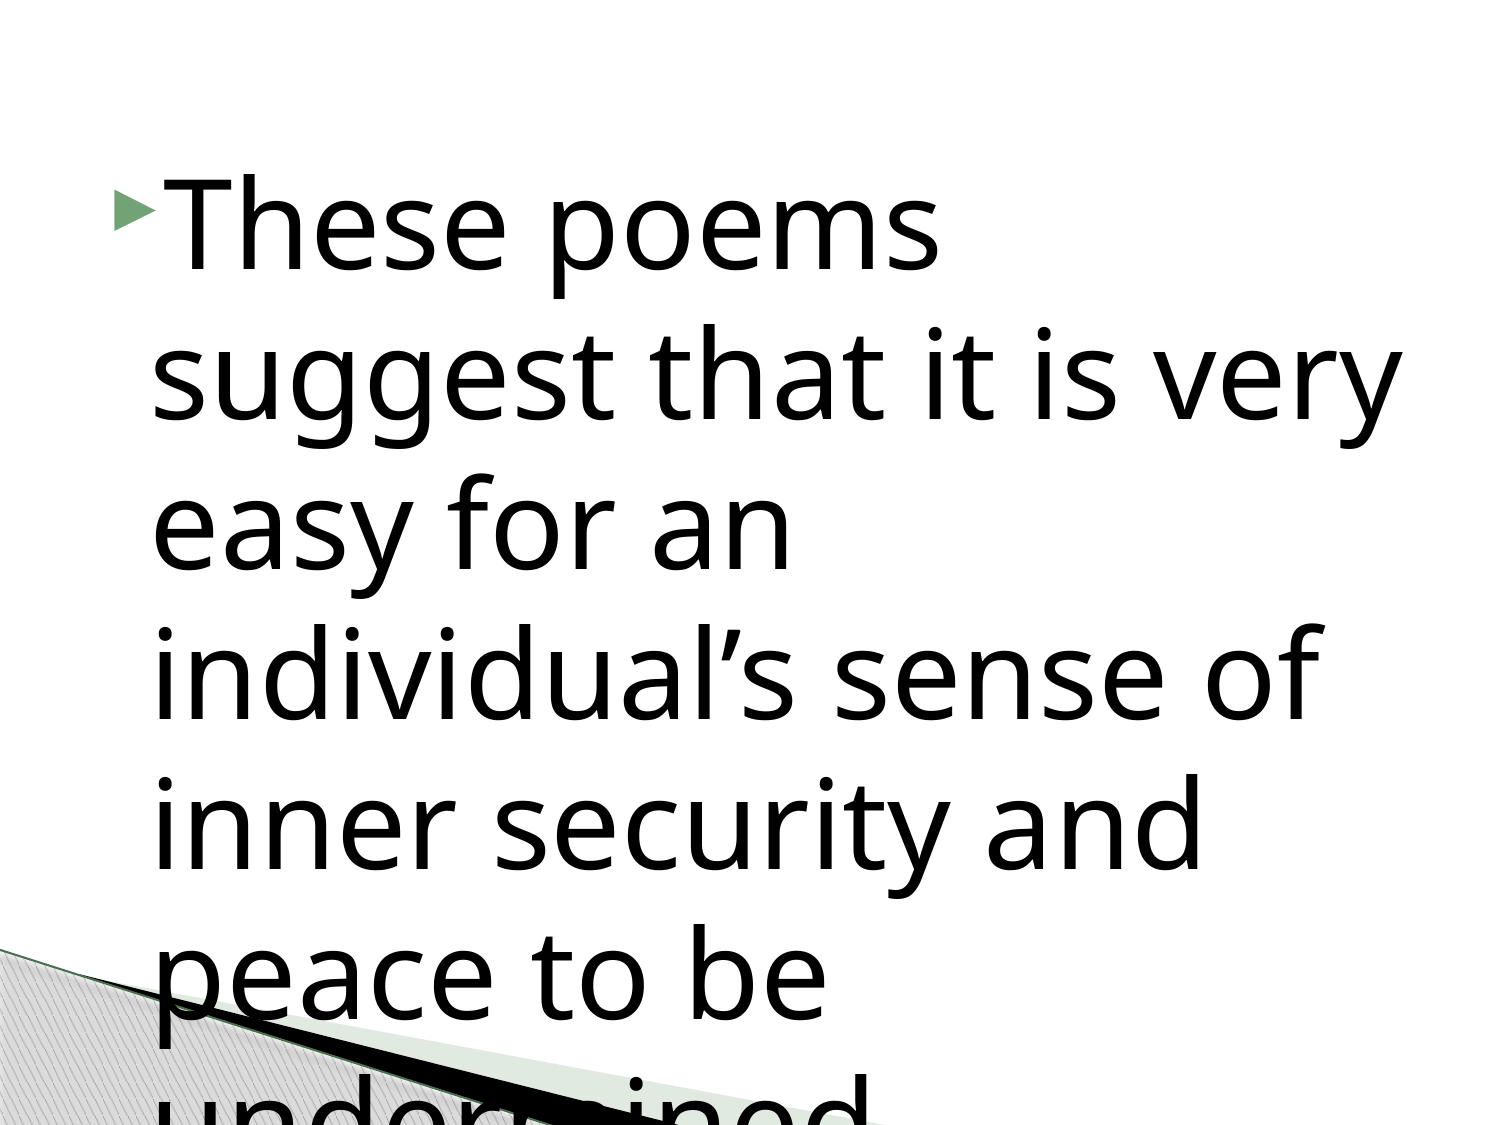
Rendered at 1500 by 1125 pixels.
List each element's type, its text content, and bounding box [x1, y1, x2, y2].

list These poems suggest that it is very easy for an individual’s sense of inner security and peace to be undermined. [75, 137, 1425, 986]
